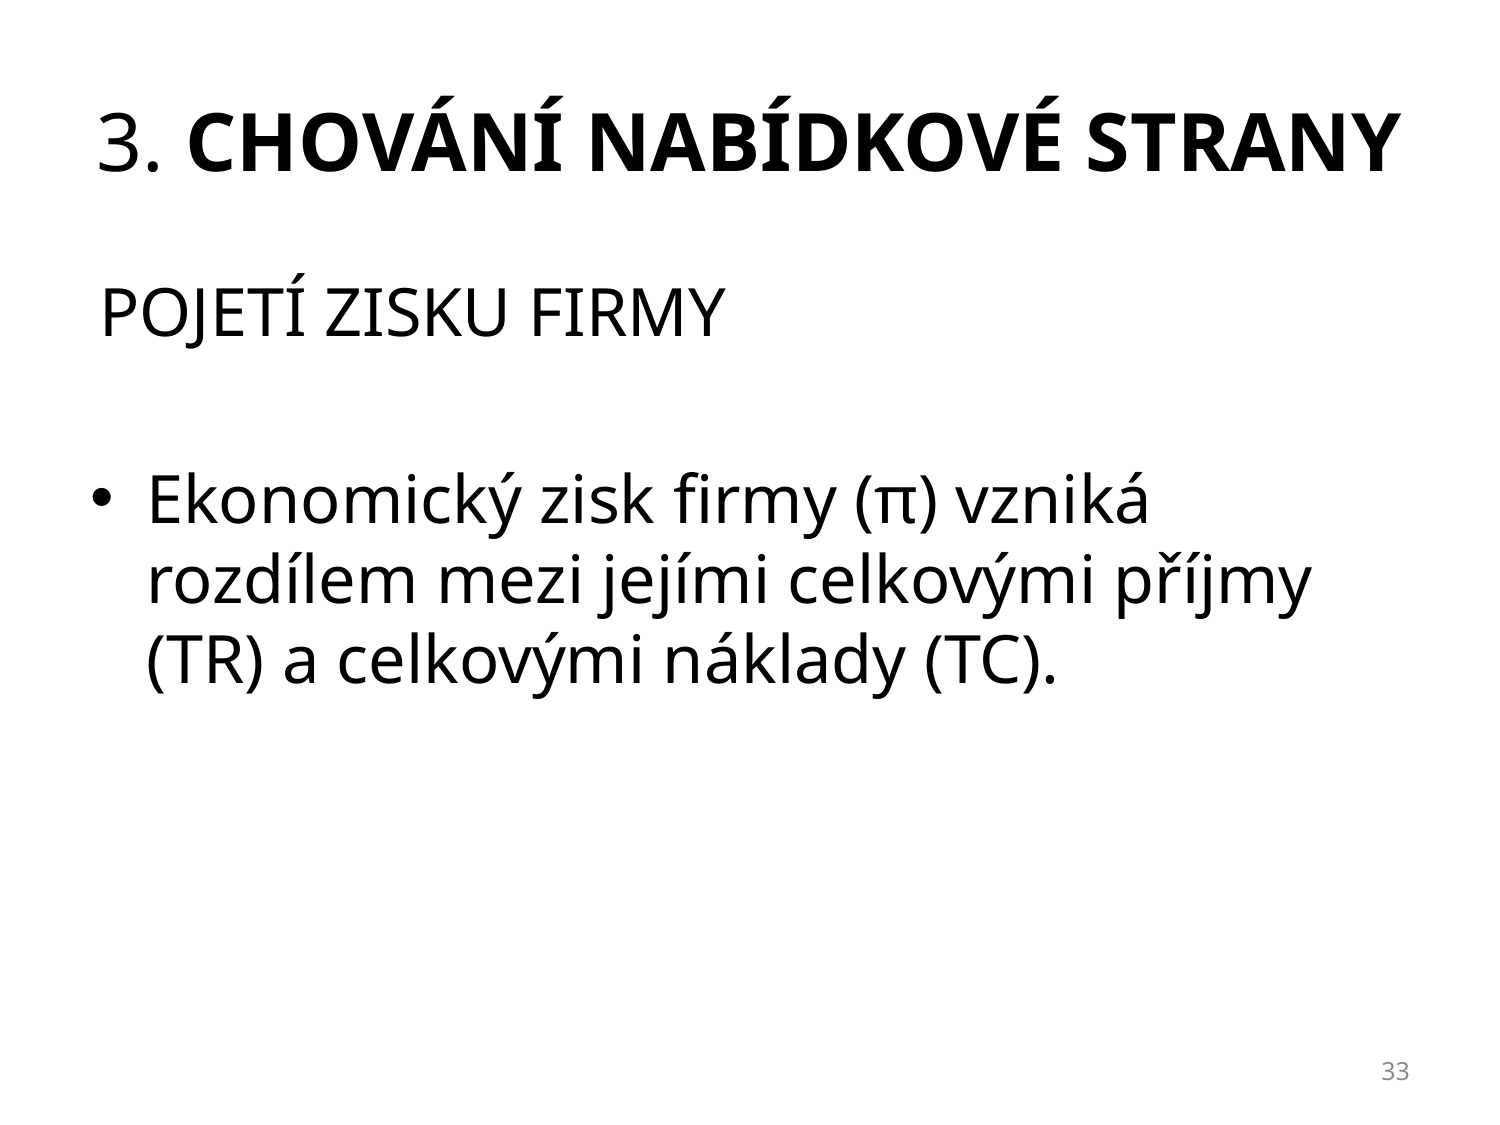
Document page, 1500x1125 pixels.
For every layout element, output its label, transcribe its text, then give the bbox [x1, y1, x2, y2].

list POJETÍ ZISKU FIRMY Ekonomický zisk firmy (π) vzniká rozdílem mezi jejími celkovými příjmy (TR) a celkovými náklady (TC). [75, 262, 1425, 1005]
title 3. chování NABÍDKOVÉ strany [75, 45, 1425, 233]
slide_number 33 [1074, 1042, 1425, 1103]
